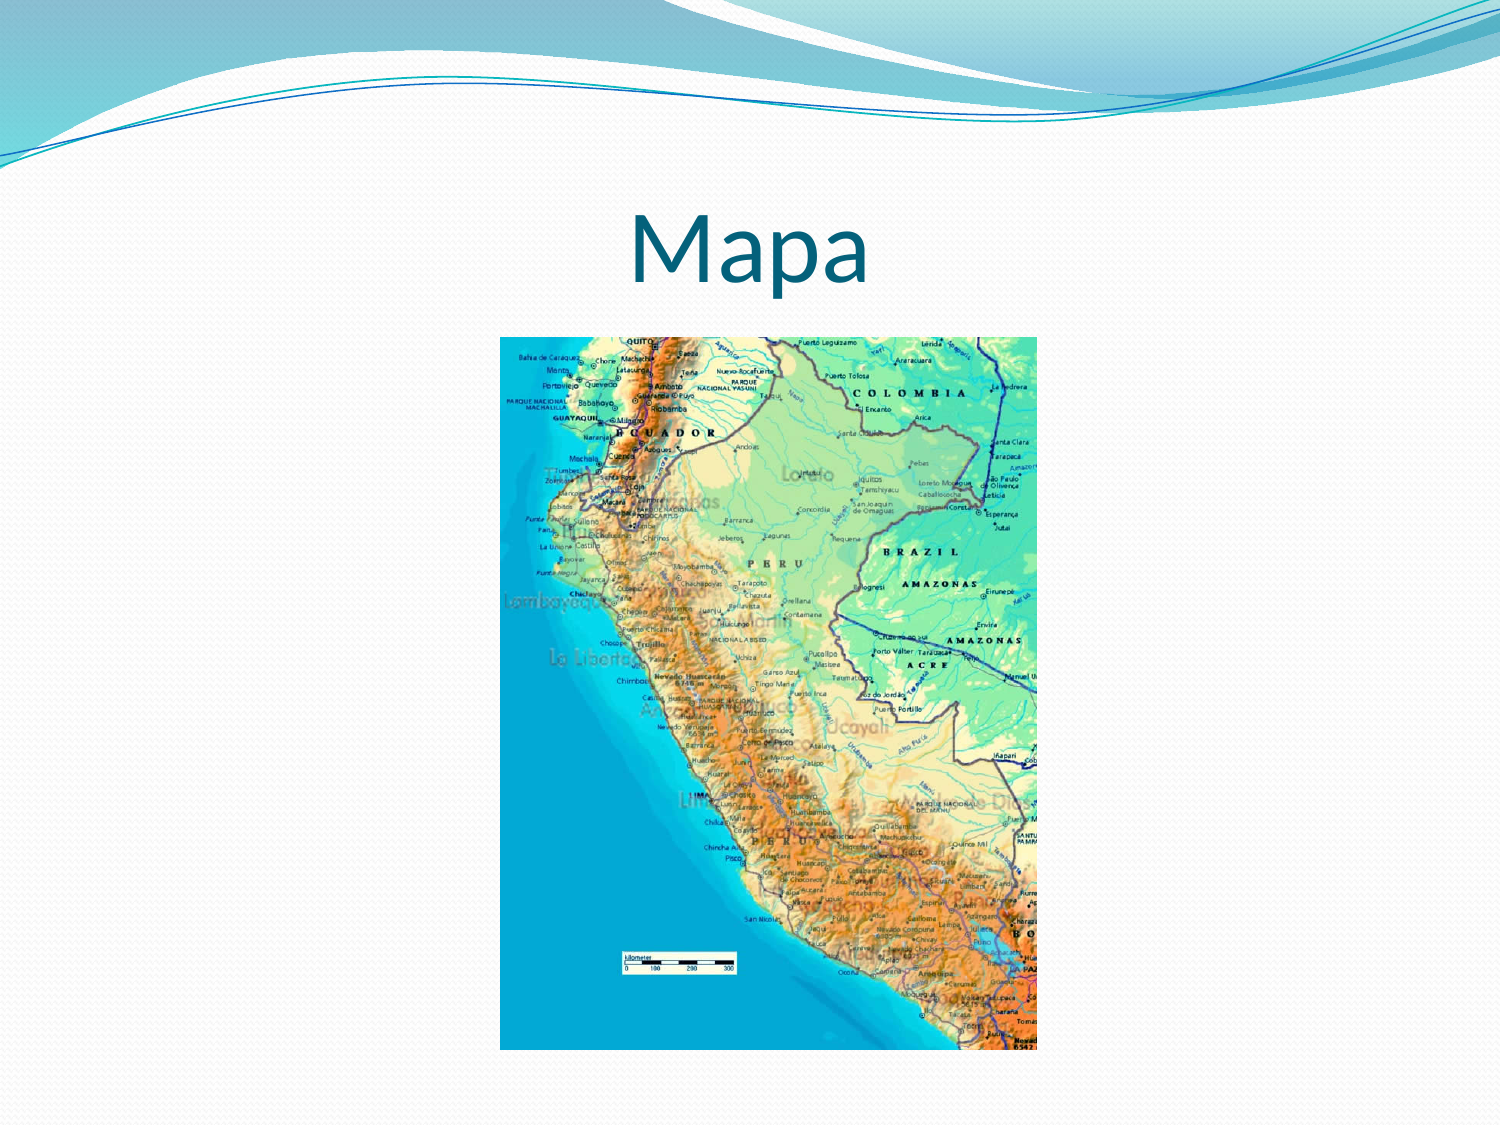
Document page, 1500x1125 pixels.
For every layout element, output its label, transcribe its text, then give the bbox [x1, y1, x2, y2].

picture [499, 337, 1038, 1051]
title Mapa [75, 115, 1425, 303]
picture [499, 545, 506, 557]
picture [510, 597, 521, 608]
picture [621, 952, 739, 975]
